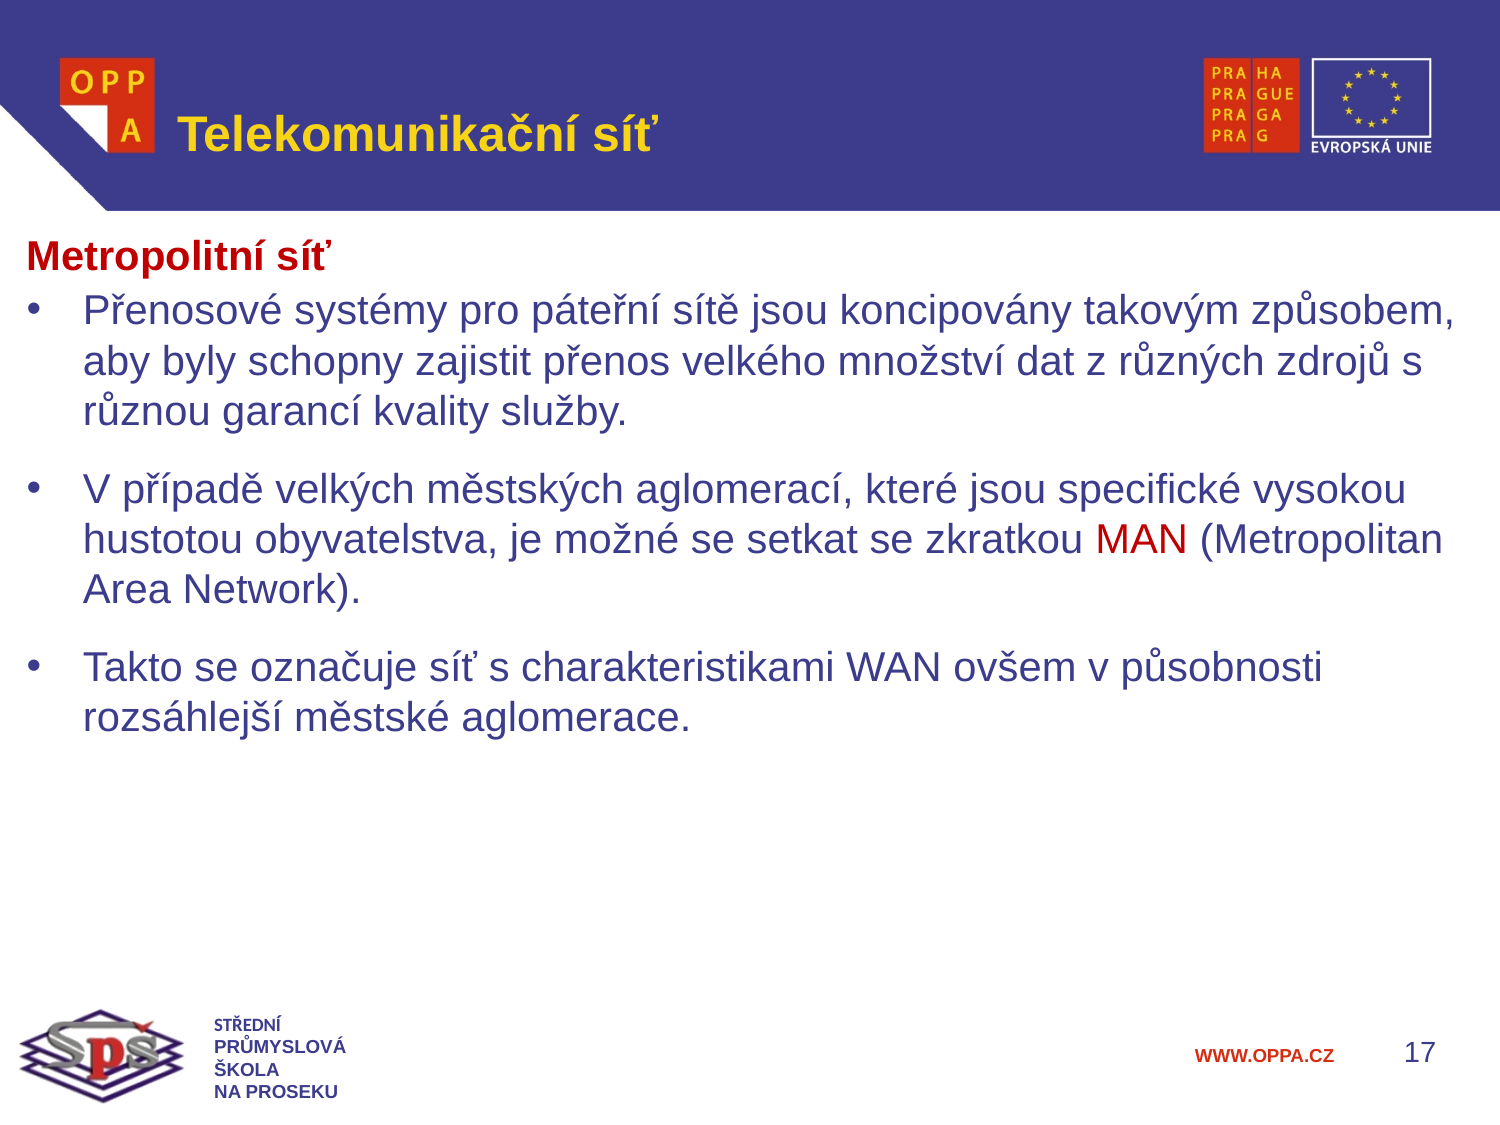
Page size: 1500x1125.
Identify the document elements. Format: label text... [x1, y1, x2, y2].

picture [19, 1001, 186, 1107]
picture [0, 0, 1500, 211]
title Telekomunikační síť [177, 38, 1137, 162]
text_box STŘEDNÍ PRŮMYSLOVÁ ŠKOLA NA PROSEKU [199, 1004, 509, 1110]
slide_number 17 [1339, 1015, 1437, 1069]
text_box Metropolitní síť Přenosové systémy pro páteřní sítě jsou koncipovány takovým způsobem, aby byly schopny zajistit přenos velkého množství dat z různých zdrojů s různou garancí kvality služby. V případě velkých městských aglomerací, které jsou specifické vysokou hustotou obyvatelstva, je možné se setkat se zkratkou MAN (Metropolitan Area Network). Takto se označuje síť s charakteristikami WAN ovšem v působnosti rozsáhlejší městské aglomerace. [11, 221, 1495, 748]
